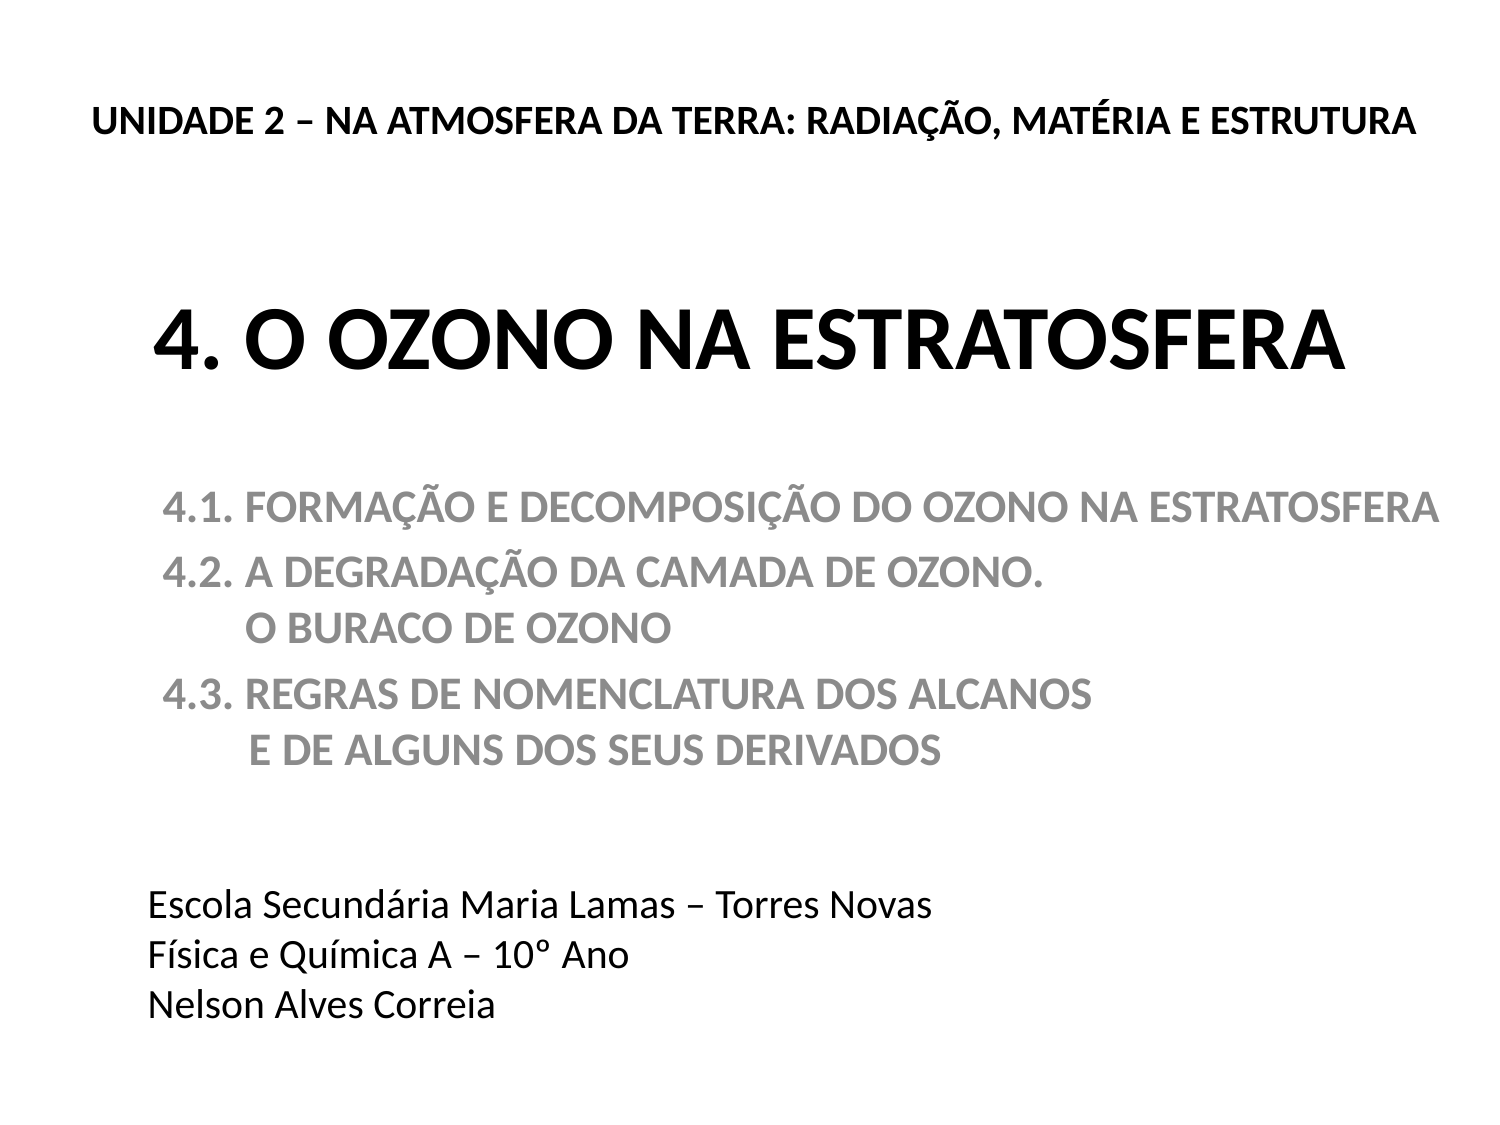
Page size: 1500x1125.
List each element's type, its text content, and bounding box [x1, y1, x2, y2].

title 4. O OZONO NA ESTRATOSFERA [112, 267, 1388, 509]
text_box UNIDADE 2 – NA ATMOSFERA DA TERRA: RADIAÇÃO, MATÉRIA E ESTRUTURA [76, 85, 1436, 150]
subtitle 4.1. FORMAÇÃO E DECOMPOSIÇÃO DO OZONO NA ESTRATOSFERA 4.2. A DEGRADAÇÃO DA CAMADA DE OZONO. O BURACO DE OZONO 4.3. REGRAS DE NOMENCLATURA DOS ALCANOS E DE ALGUNS DOS SEUS DERIVADOS [147, 468, 1459, 855]
text_box Escola Secundária Maria Lamas – Torres Novas Física e Química A – 10º Ano Nelson Alves Correia [132, 869, 1258, 1020]
